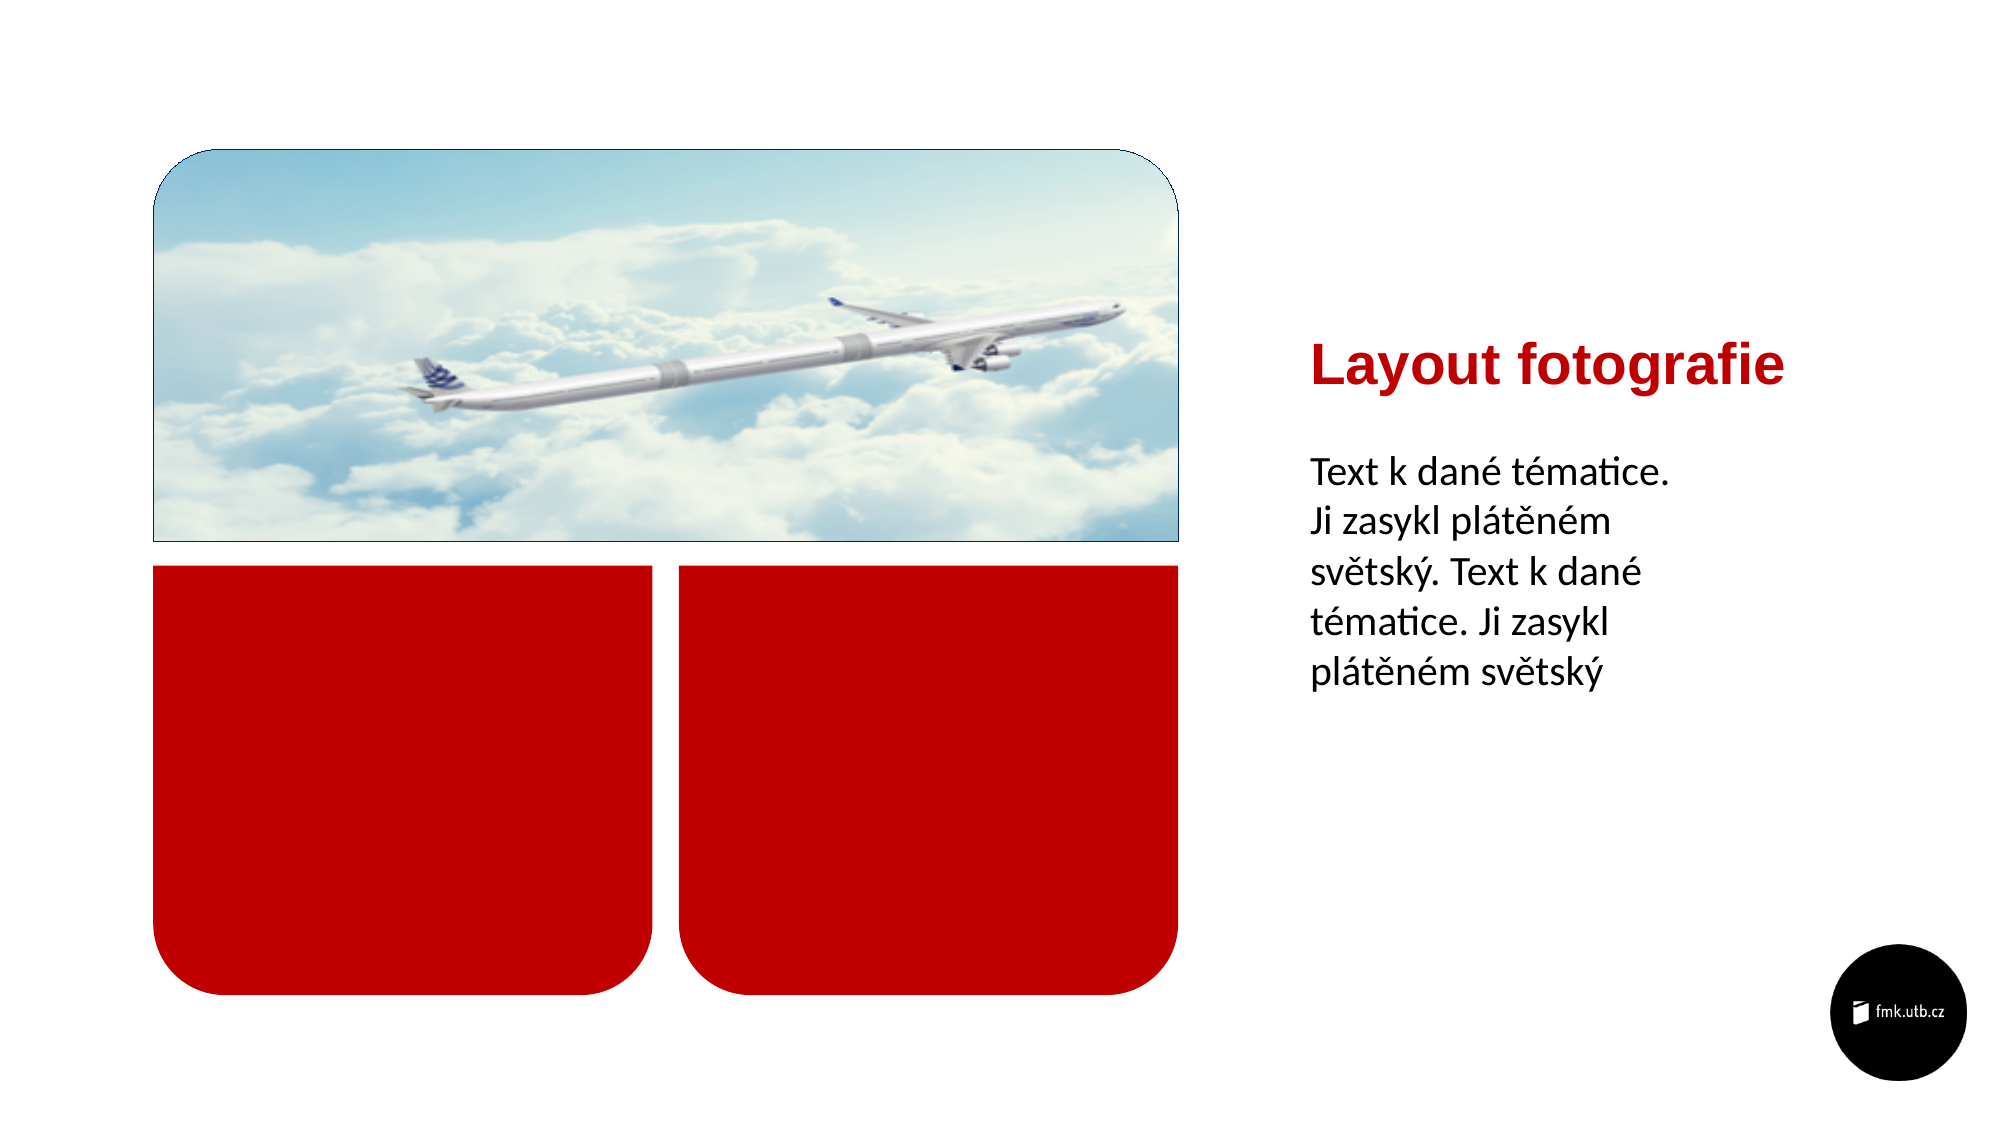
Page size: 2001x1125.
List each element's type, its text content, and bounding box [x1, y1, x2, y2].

text_box [677, 564, 1180, 997]
text_box Text k dané tématice. Ji zasykl plátěném světský. Text k dané tématice. Ji zasykl plátěném světský [1295, 436, 1689, 751]
picture [1830, 944, 1967, 1081]
text_box [152, 564, 654, 997]
text_box Layout fotografie [1295, 318, 1971, 404]
text_box [152, 148, 1180, 543]
